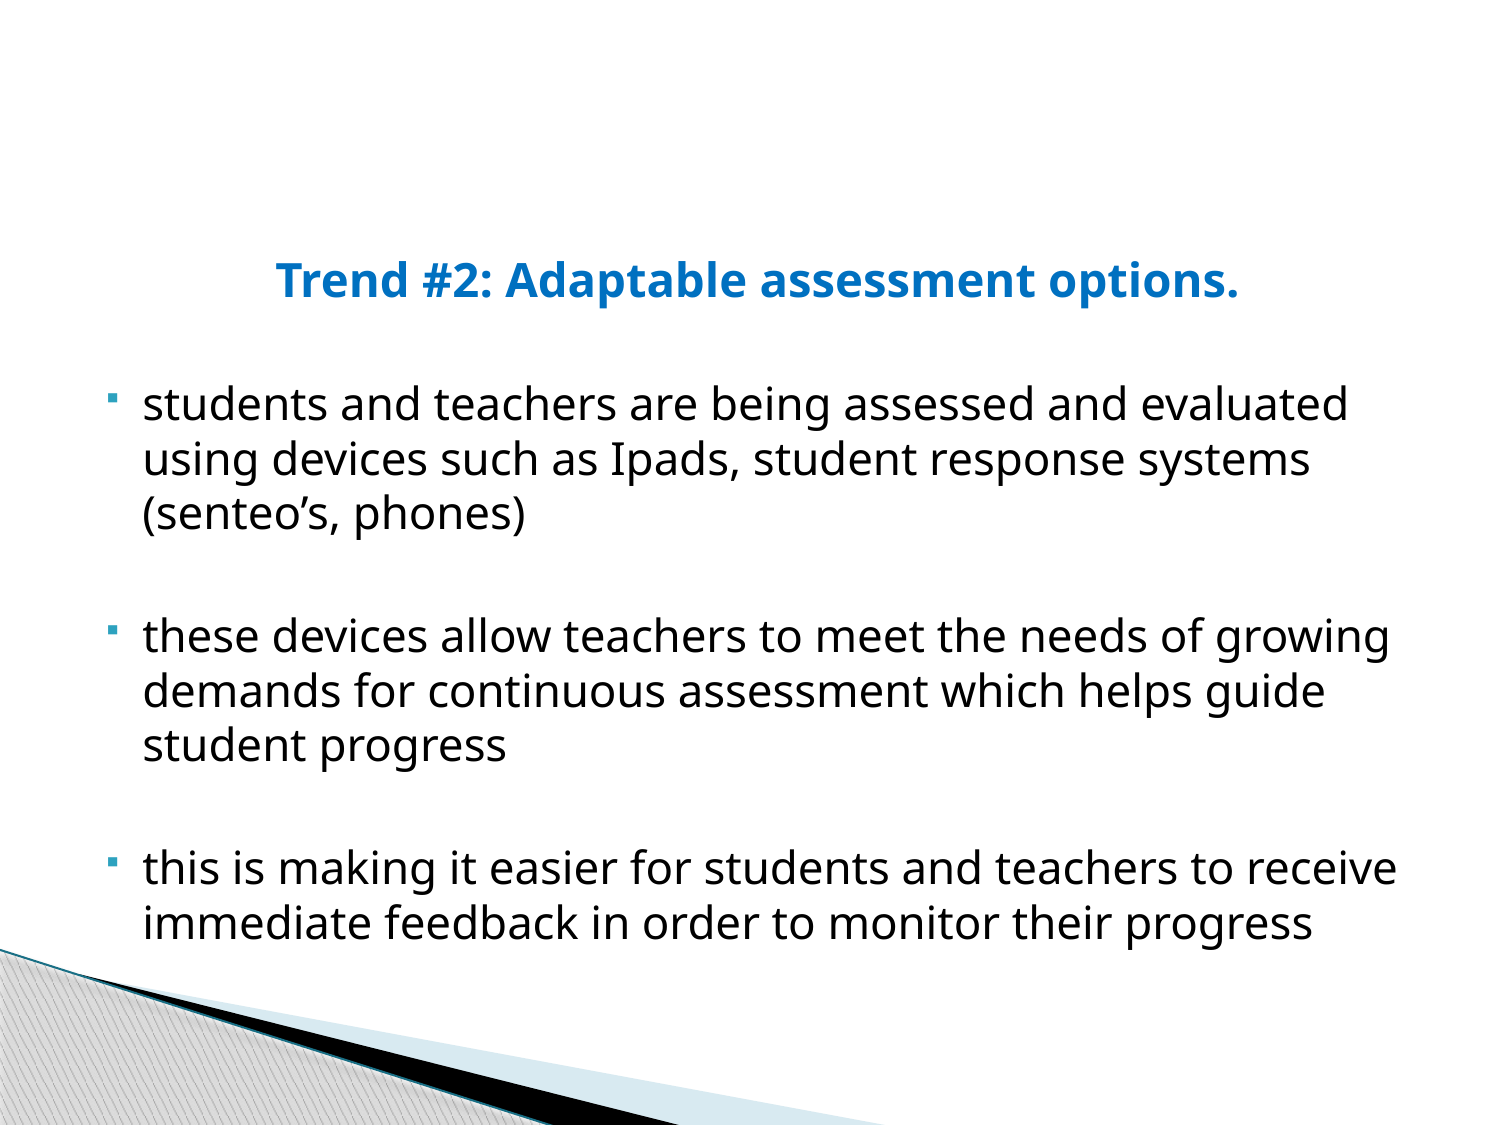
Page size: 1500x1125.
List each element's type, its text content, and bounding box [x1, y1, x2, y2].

list Trend #2: Adaptable assessment options. students and teachers are being assessed and evaluated using devices such as Ipads, student response systems (senteo’s, phones) these devices allow teachers to meet the needs of growing demands for continuous assessment which helps guide student progress this is making it easier for students and teachers to receive immediate feedback in order to monitor their progress [75, 243, 1425, 986]
